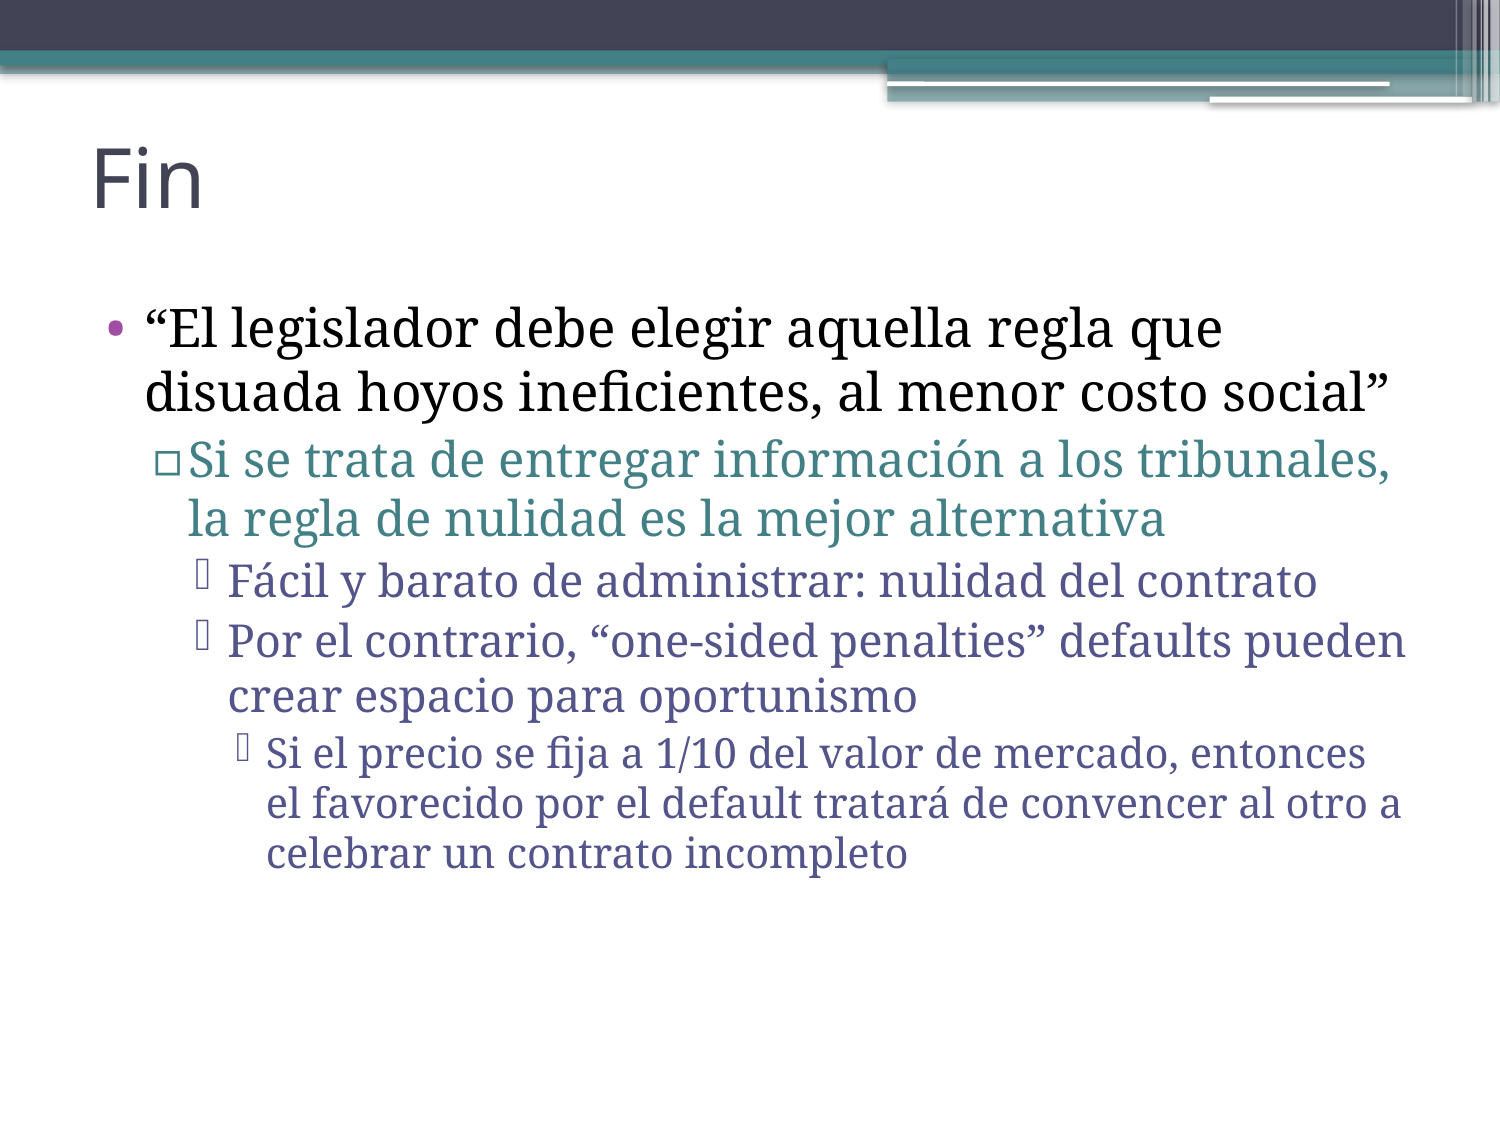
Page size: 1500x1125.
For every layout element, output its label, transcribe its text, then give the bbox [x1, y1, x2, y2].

list “El legislador debe elegir aquella regla que disuada hoyos ineficientes, al menor costo social” Si se trata de entregar información a los tribunales, la regla de nulidad es la mejor alternativa Fácil y barato de administrar: nulidad del contrato Por el contrario, “one-sided penalties” defaults pueden crear espacio para oportunismo Si el precio se fija a 1/10 del valor de mercado, entonces el favorecido por el default tratará de convencer al otro a celebrar un contrato incompleto [75, 287, 1425, 1004]
title Fin [75, 87, 1425, 263]
